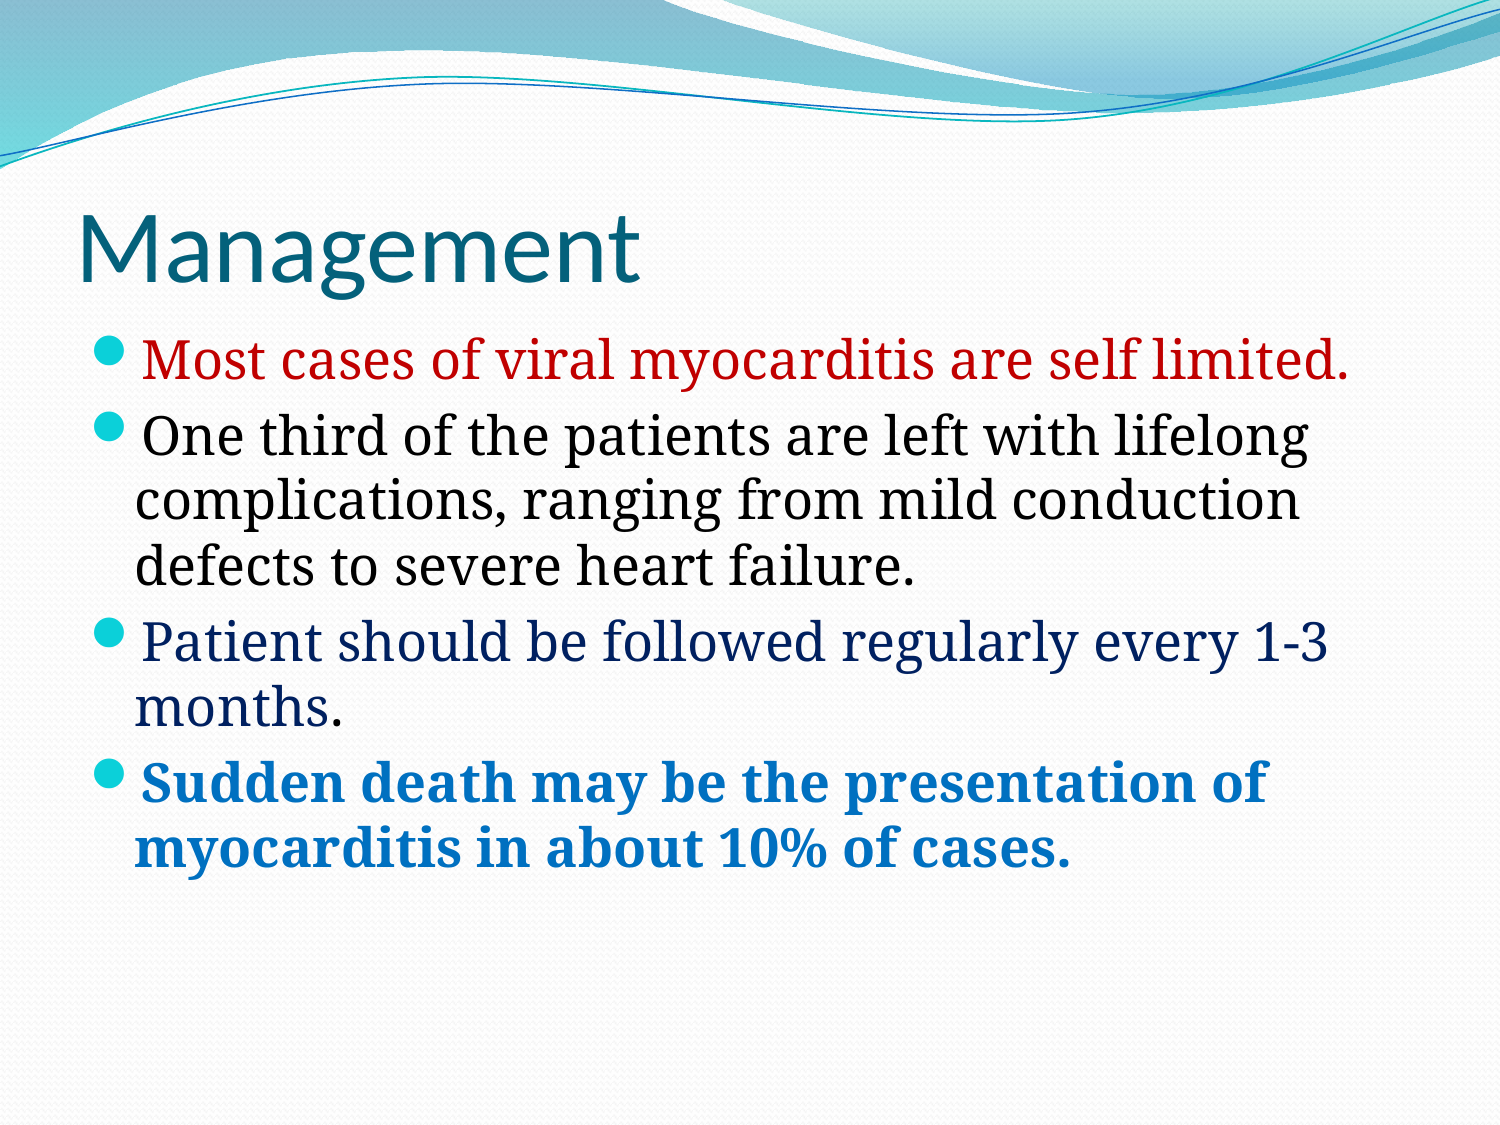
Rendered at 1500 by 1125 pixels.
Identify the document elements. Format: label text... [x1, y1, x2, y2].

title Management [75, 115, 1425, 303]
list Most cases of viral myocarditis are self limited. One third of the patients are left with lifelong complications, ranging from mild conduction defects to severe heart failure. Patient should be followed regularly every 1-3 months. Sudden death may be the presentation of myocarditis in about 10% of cases. [75, 317, 1425, 1038]
